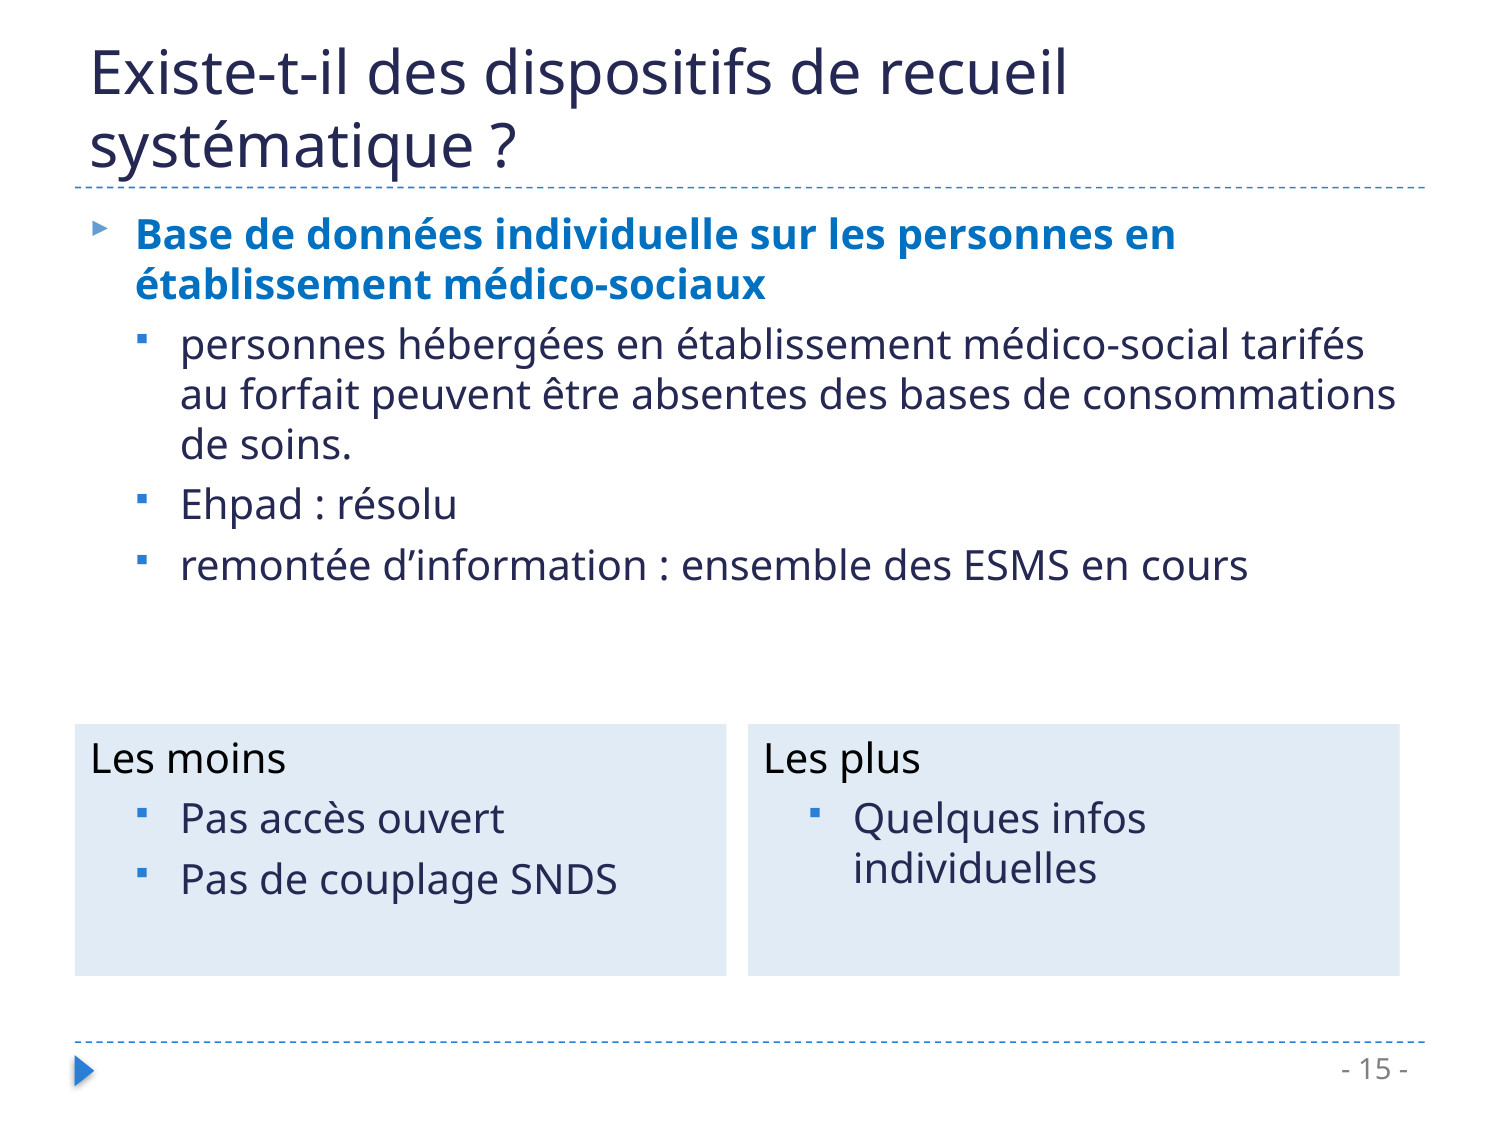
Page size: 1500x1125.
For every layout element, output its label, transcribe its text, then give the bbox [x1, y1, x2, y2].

text_box Les moins Pas accès ouvert Pas de couplage SNDS [74, 724, 727, 976]
title Existe-t-il des dispositifs de recueil systématique ? [75, 24, 1425, 188]
text_box Les plus Quelques infos individuelles [748, 724, 1400, 976]
list Base de données individuelle sur les personnes en établissement médico-sociaux personnes hébergées en établissement médico-social tarifés au forfait peuvent être absentes des bases de consommations de soins. Ehpad : résolu remontée d’information : ensemble des ESMS en cours [75, 200, 1424, 705]
footer - 15 - [475, 1042, 1424, 1103]
